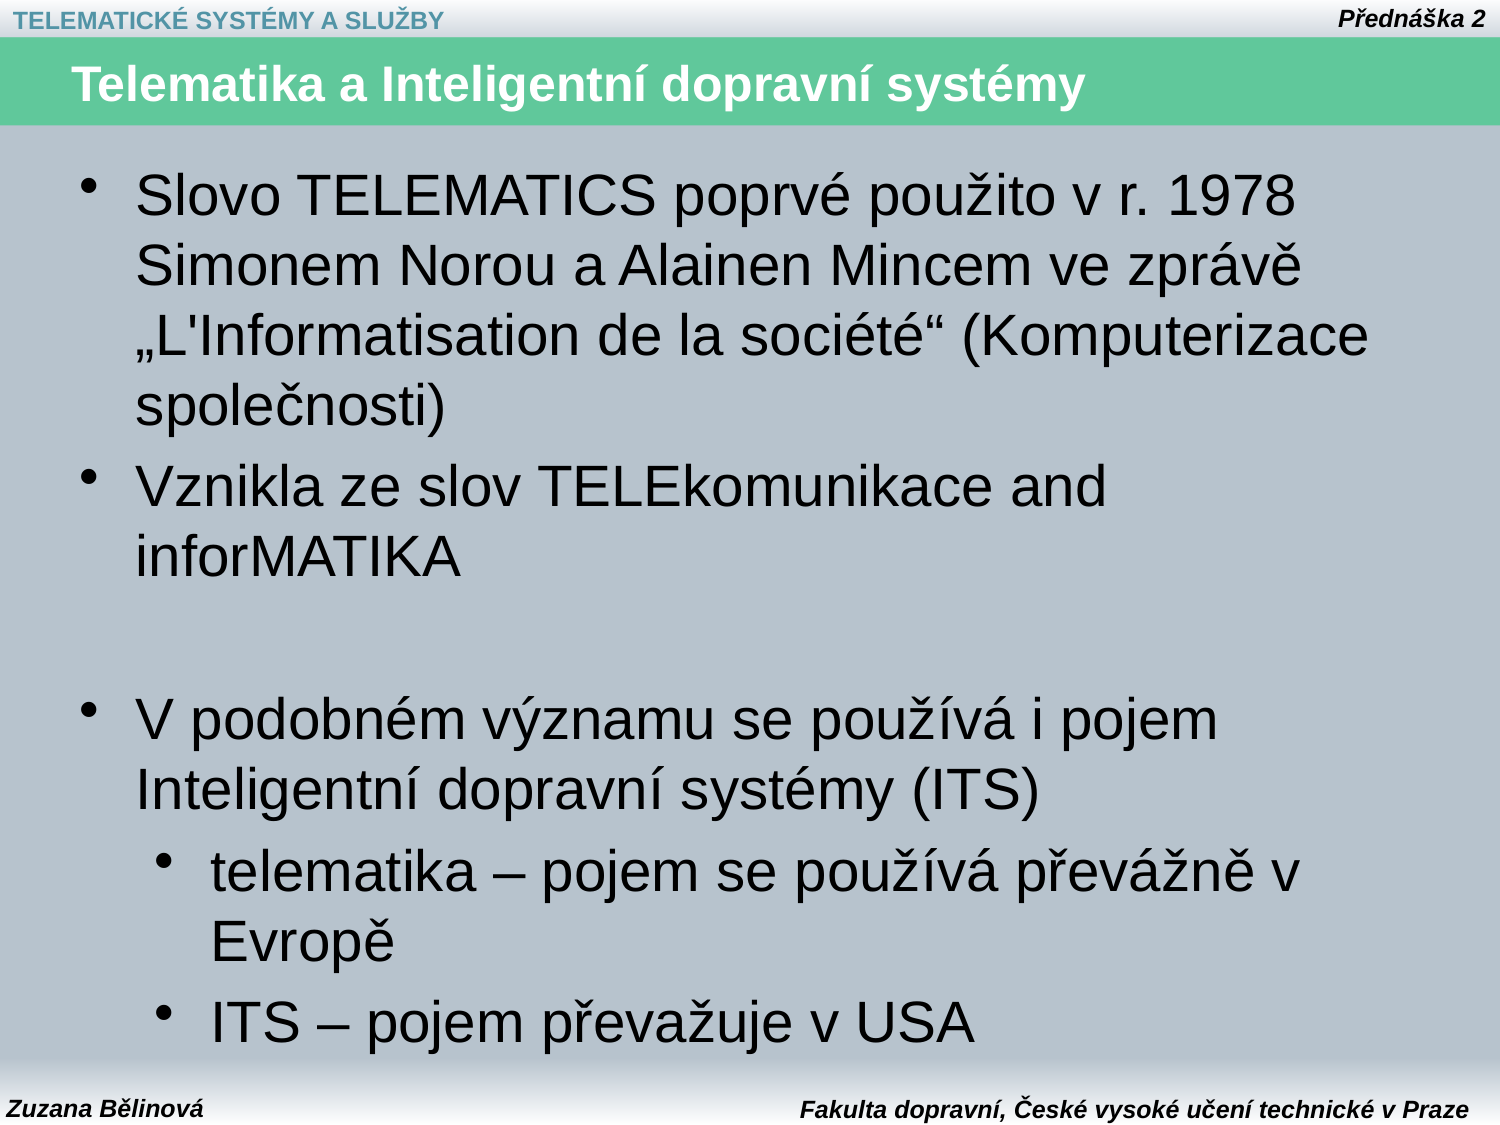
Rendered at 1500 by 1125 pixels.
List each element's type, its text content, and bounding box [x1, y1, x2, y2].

text_box Slovo TELEMATICS poprvé použito v r. 1978 Simonem Norou a Alainen Mincem ve zprávě „L'Informatisation de la société“ (Komputerizace společnosti) Vznikla ze slov TELEkomunikace and inforMATIKA V podobném významu se používá i pojem Inteligentní dopravní systémy (ITS) telematika – pojem se používá převážně v Evropě ITS – pojem převažuje v USA [64, 149, 1460, 1071]
title Telematika a Inteligentní dopravní systémy [0, 37, 1500, 126]
